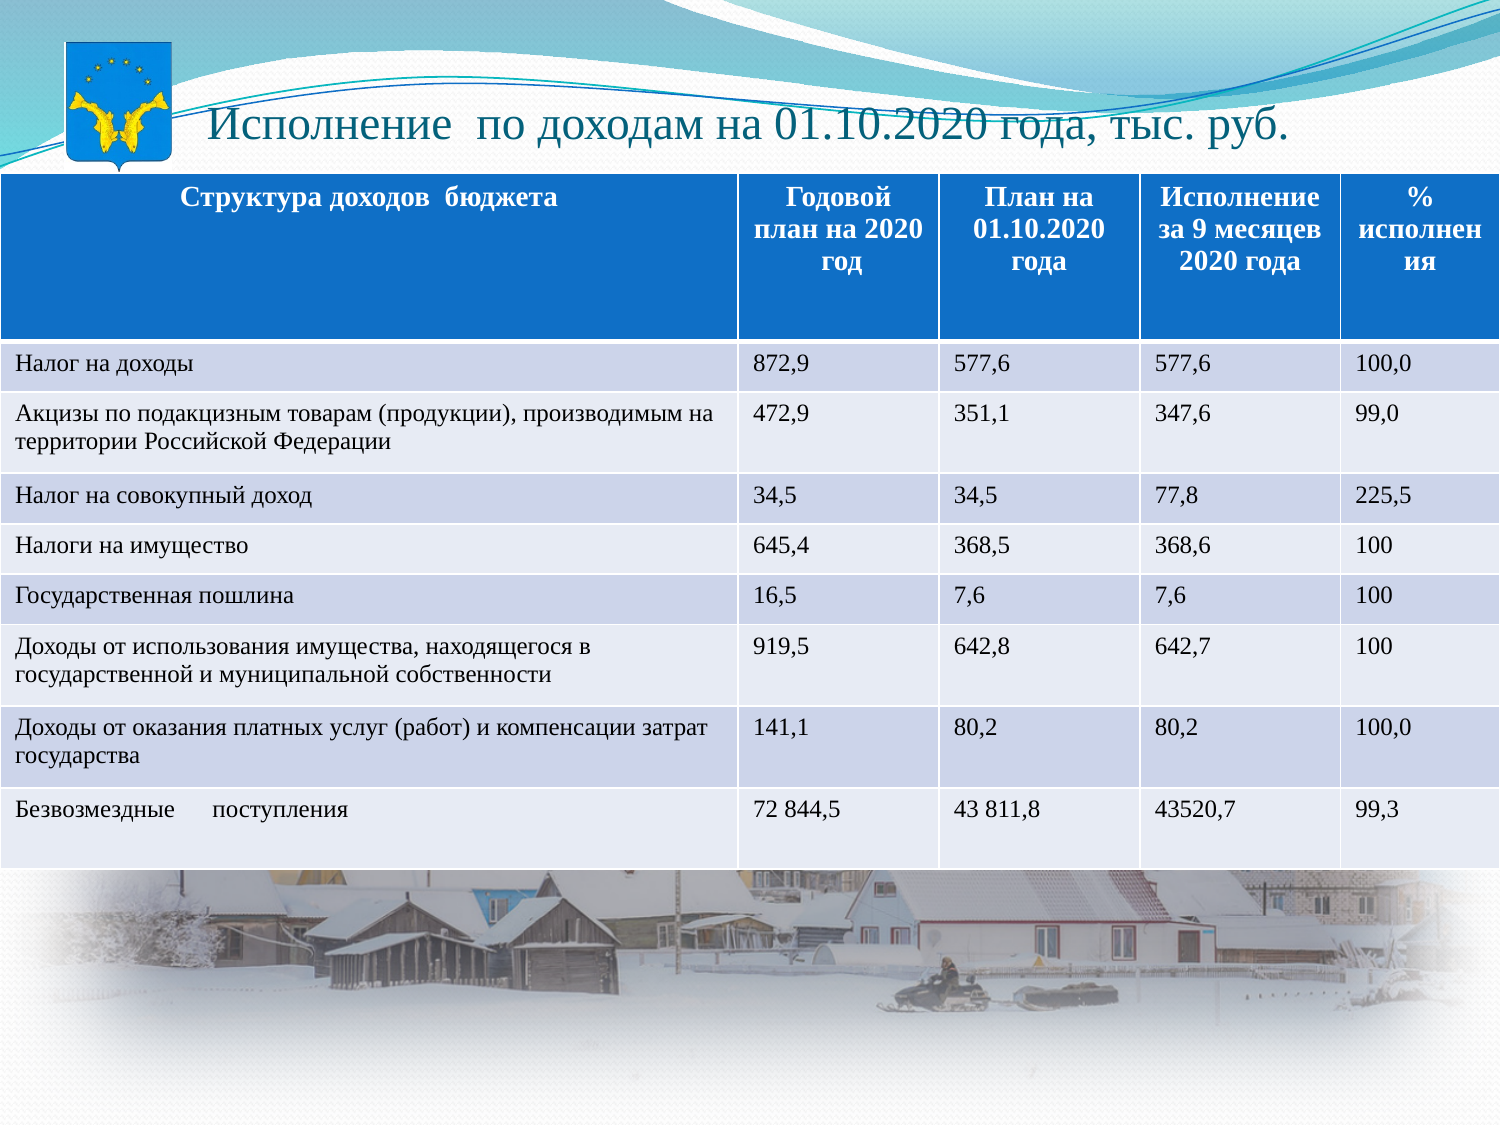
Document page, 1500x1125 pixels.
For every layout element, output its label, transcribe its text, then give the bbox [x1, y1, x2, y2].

table_cell 872,9 [739, 344, 938, 391]
table_cell 100,0 [1341, 344, 1499, 391]
table_cell 77,8 [1141, 474, 1340, 523]
table_cell 100 [1341, 625, 1499, 656]
table_cell 16,5 [739, 575, 938, 624]
table_header План на 01.10.2020 года [940, 174, 1139, 339]
table_cell 100 [1341, 575, 1499, 624]
table_cell 368,5 [940, 525, 1139, 573]
table_cell 577,6 [940, 344, 1139, 391]
table_header % исполнения [1341, 174, 1499, 339]
table_cell Акцизы по подакцизным товарам (продукции), производимым на территории Российской Федерации [1, 393, 737, 472]
table_cell 99,0 [1341, 393, 1499, 472]
table_cell 368,6 [1141, 525, 1340, 573]
table_cell 7,6 [940, 575, 1139, 624]
table_header Годовой план на 2020 год [739, 174, 938, 339]
table_cell 645,4 [739, 525, 938, 573]
table_cell 34,5 [940, 474, 1139, 523]
table_cell 225,5 [1341, 474, 1499, 523]
table_cell 919,5 [739, 625, 938, 656]
table_cell 642,8 [940, 625, 1139, 656]
table_cell 347,6 [1141, 393, 1340, 472]
table_cell Налог на совокупный доход [1, 474, 737, 523]
table_cell 100 [1341, 525, 1499, 573]
title Исполнение по доходам на 01.10.2020 года, тыс. руб. [206, 78, 1329, 149]
table_cell 107,4 [58, 174, 177, 185]
table_cell 577,6 [1141, 344, 1340, 391]
table_cell 472,9 [739, 393, 938, 472]
table_cell Государственная пошлина [1, 575, 737, 624]
table_header Исполнение за 9 месяцев 2020 года [1141, 174, 1340, 339]
table_cell Налог на доходы [1, 344, 737, 391]
table_header Структура доходов бюджета [1, 174, 737, 339]
picture [0, 656, 1500, 1125]
table_cell 351,1 [940, 393, 1139, 472]
table_cell Налоги на имущество [1, 525, 737, 573]
table_cell 7,6 [1141, 575, 1340, 624]
table_cell Доходы от использования имущества, находящегося в государственной и муниципальной собственности [1, 625, 737, 656]
table_cell 642,7 [1141, 625, 1340, 656]
table_cell 34,5 [739, 474, 938, 523]
picture [64, 42, 172, 173]
